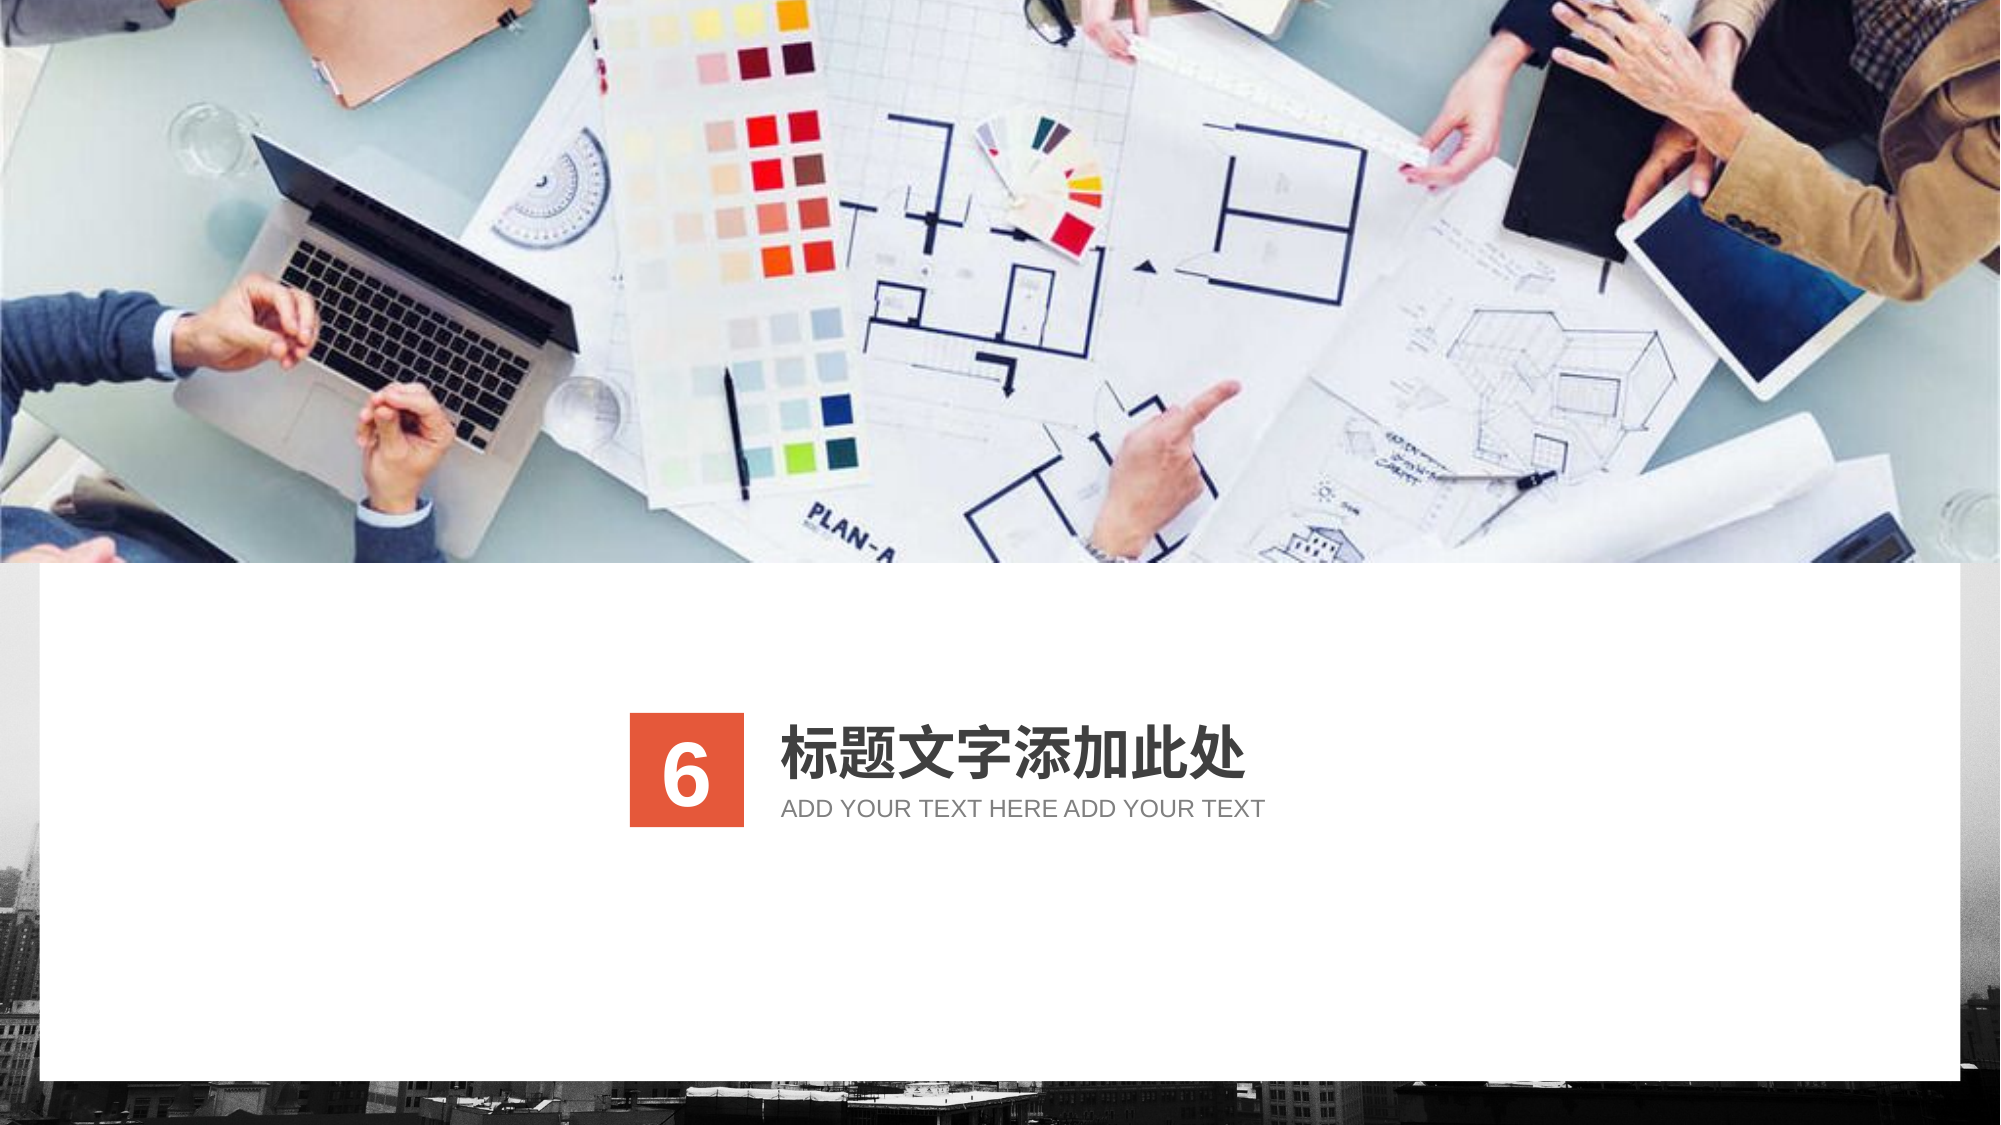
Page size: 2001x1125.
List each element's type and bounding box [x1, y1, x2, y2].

picture [0, 0, 2000, 1125]
text_box [629, 709, 1371, 831]
